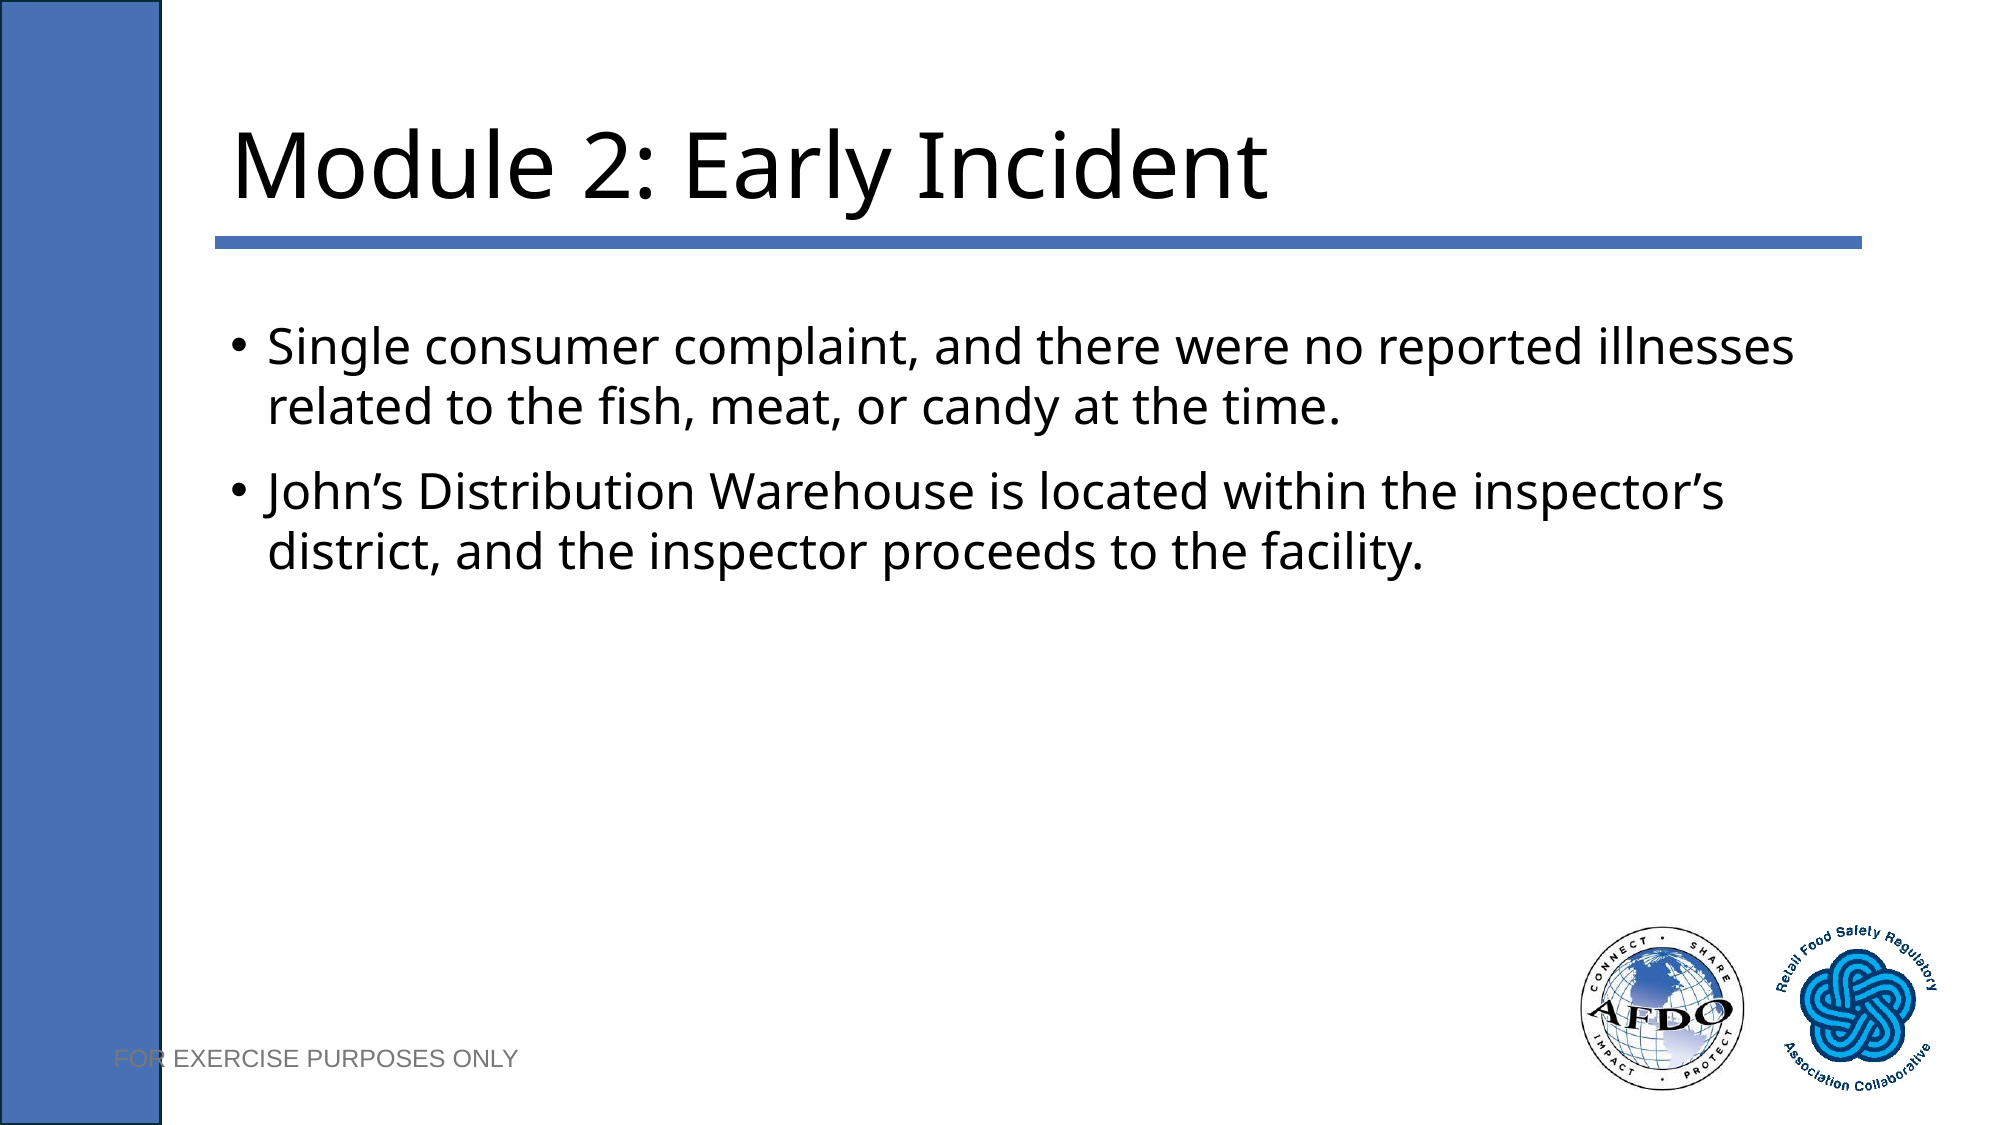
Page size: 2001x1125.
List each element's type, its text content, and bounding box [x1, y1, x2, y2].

footer FOR EXERCISE PURPOSES ONLY [0, 1042, 634, 1103]
picture [1579, 925, 1745, 1091]
picture [1776, 925, 1937, 1091]
list Single consumer complaint, and there were no reported illnesses related to the fish, meat, or candy at the time. John’s Distribution Warehouse is located within the inspector’s district, and the inspector proceeds to the facility. [215, 306, 1863, 677]
title Module 2: Early Incident [215, 110, 1863, 227]
